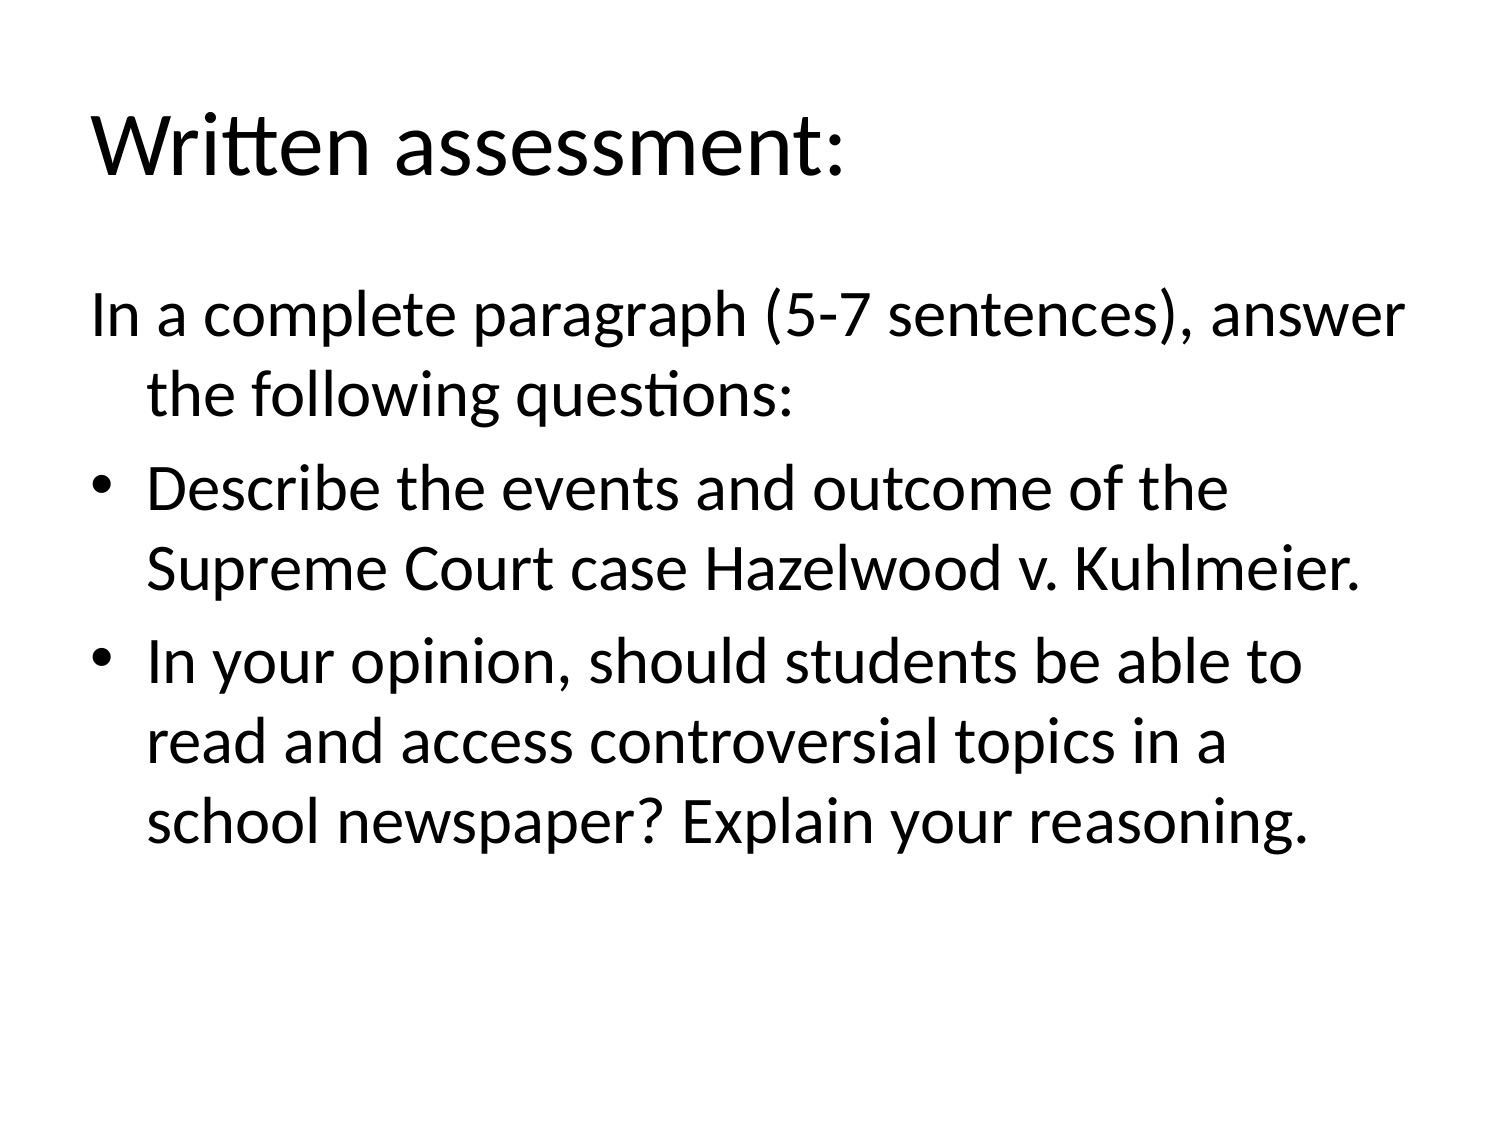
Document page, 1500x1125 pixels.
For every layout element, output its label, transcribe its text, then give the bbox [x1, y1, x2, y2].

title Written assessment: [75, 45, 1425, 233]
list In a complete paragraph (5-7 sentences), answer the following questions: Describe the events and outcome of the Supreme Court case Hazelwood v. Kuhlmeier. In your opinion, should students be able to read and access controversial topics in a school newspaper? Explain your reasoning. [75, 262, 1425, 1005]
